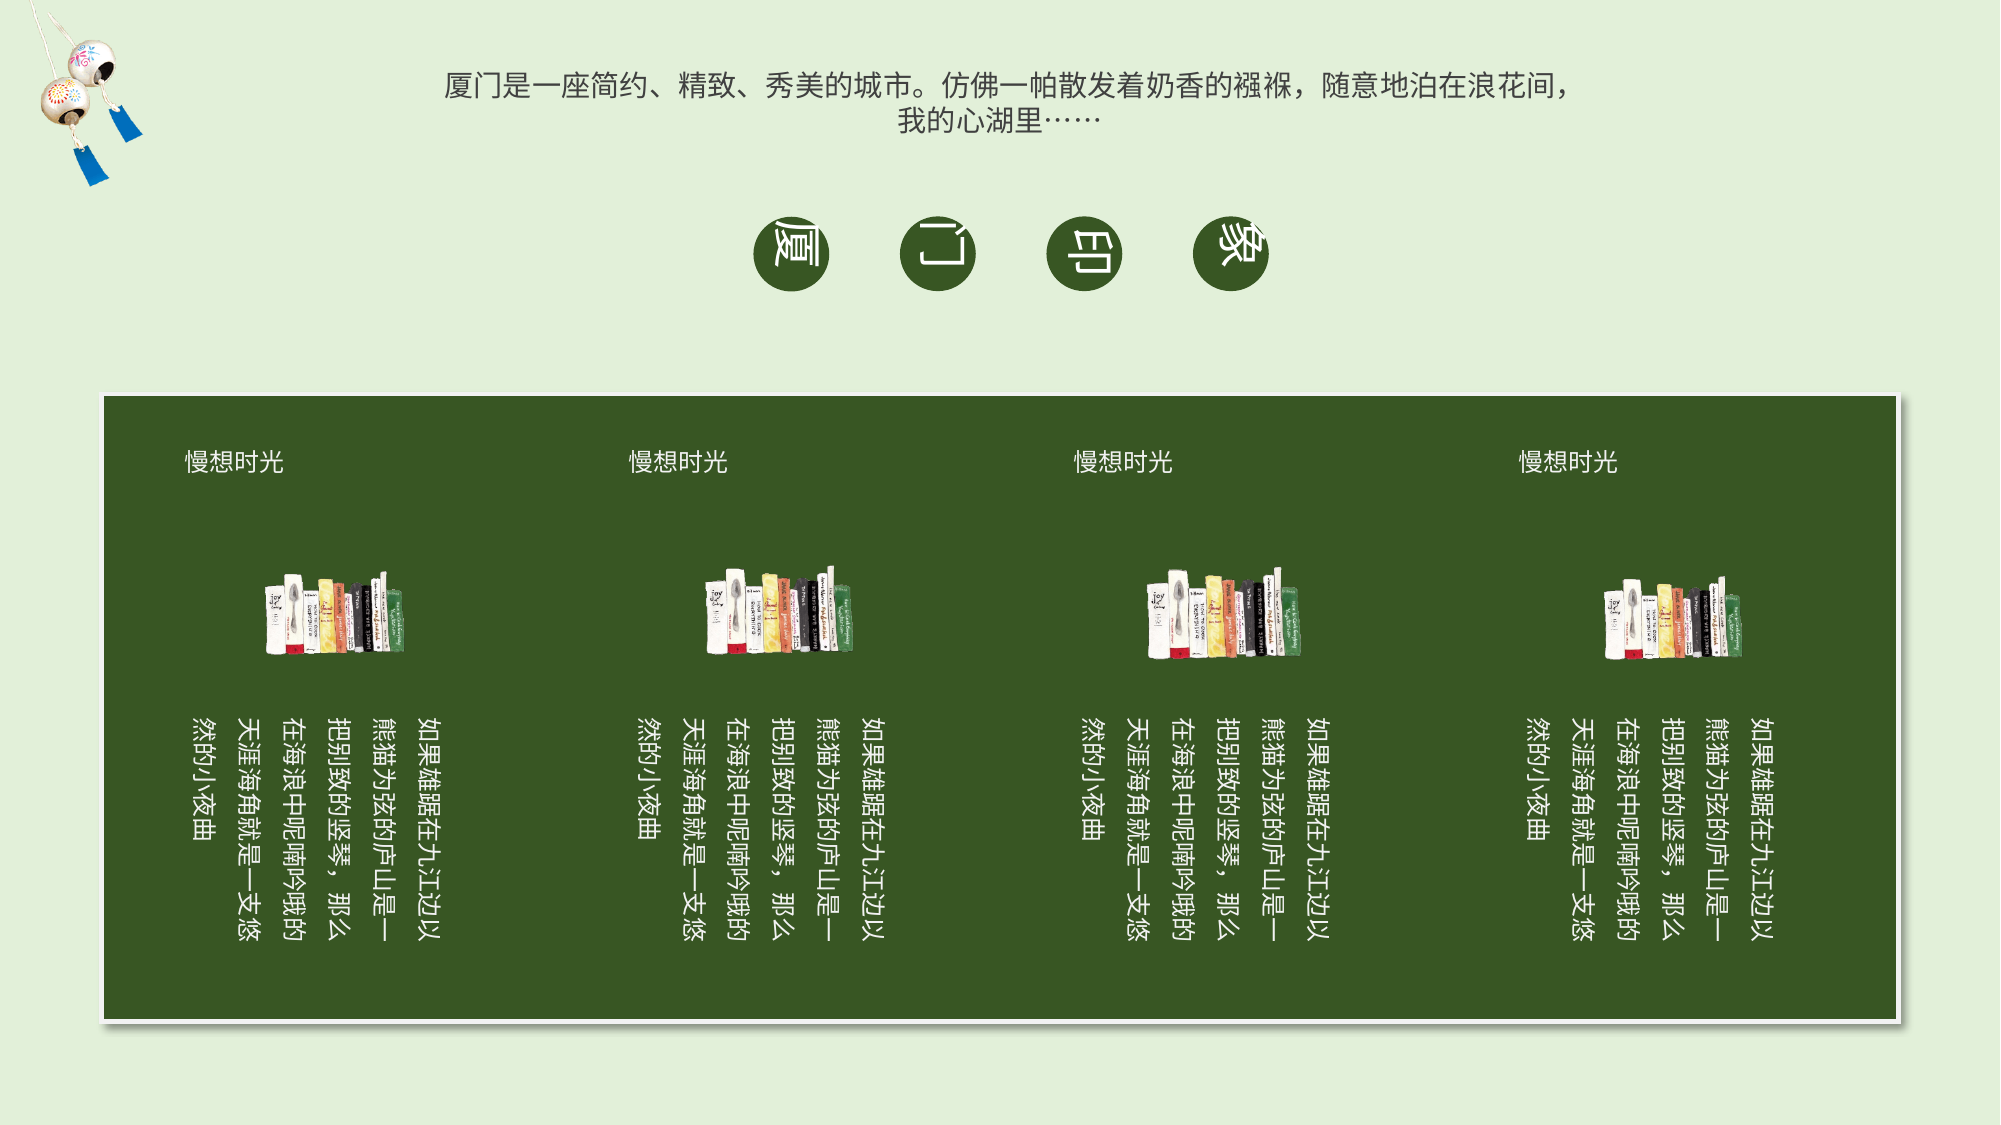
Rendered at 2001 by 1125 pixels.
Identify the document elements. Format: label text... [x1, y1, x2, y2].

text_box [745, 205, 837, 303]
text_box [100, 393, 1900, 1022]
text_box 厦门是一座简约、精致、秀美的城市。仿佛一帕散发着奶香的襁褓，随意地泊在浪花间，我的心湖里…… [419, 59, 1581, 145]
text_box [1189, 205, 1281, 303]
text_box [1503, 439, 1832, 976]
picture [0, 0, 196, 195]
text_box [614, 439, 943, 976]
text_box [169, 439, 498, 976]
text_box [890, 205, 982, 303]
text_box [1058, 439, 1388, 976]
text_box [1038, 212, 1130, 310]
